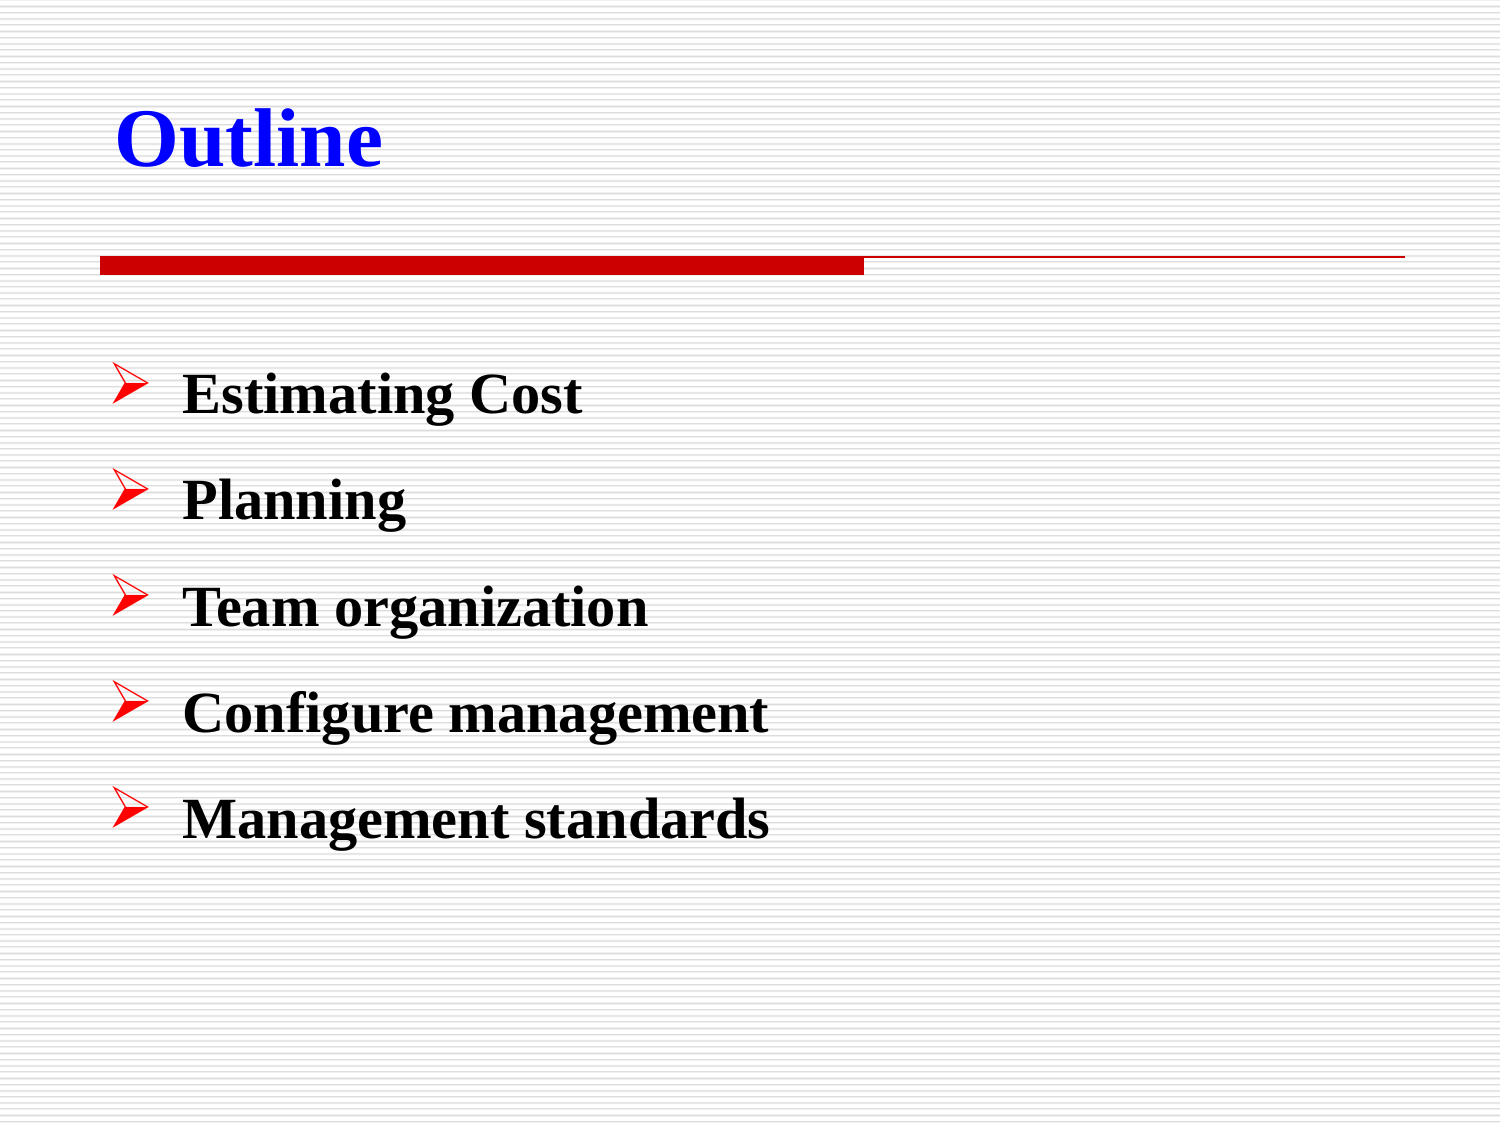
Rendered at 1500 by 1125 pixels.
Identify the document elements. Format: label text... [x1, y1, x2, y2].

text_box Outline [115, 82, 384, 183]
text_box Estimating Cost Planning Team organization Configure management Management standards [92, 341, 1178, 957]
picture [0, 0, 1500, 1125]
